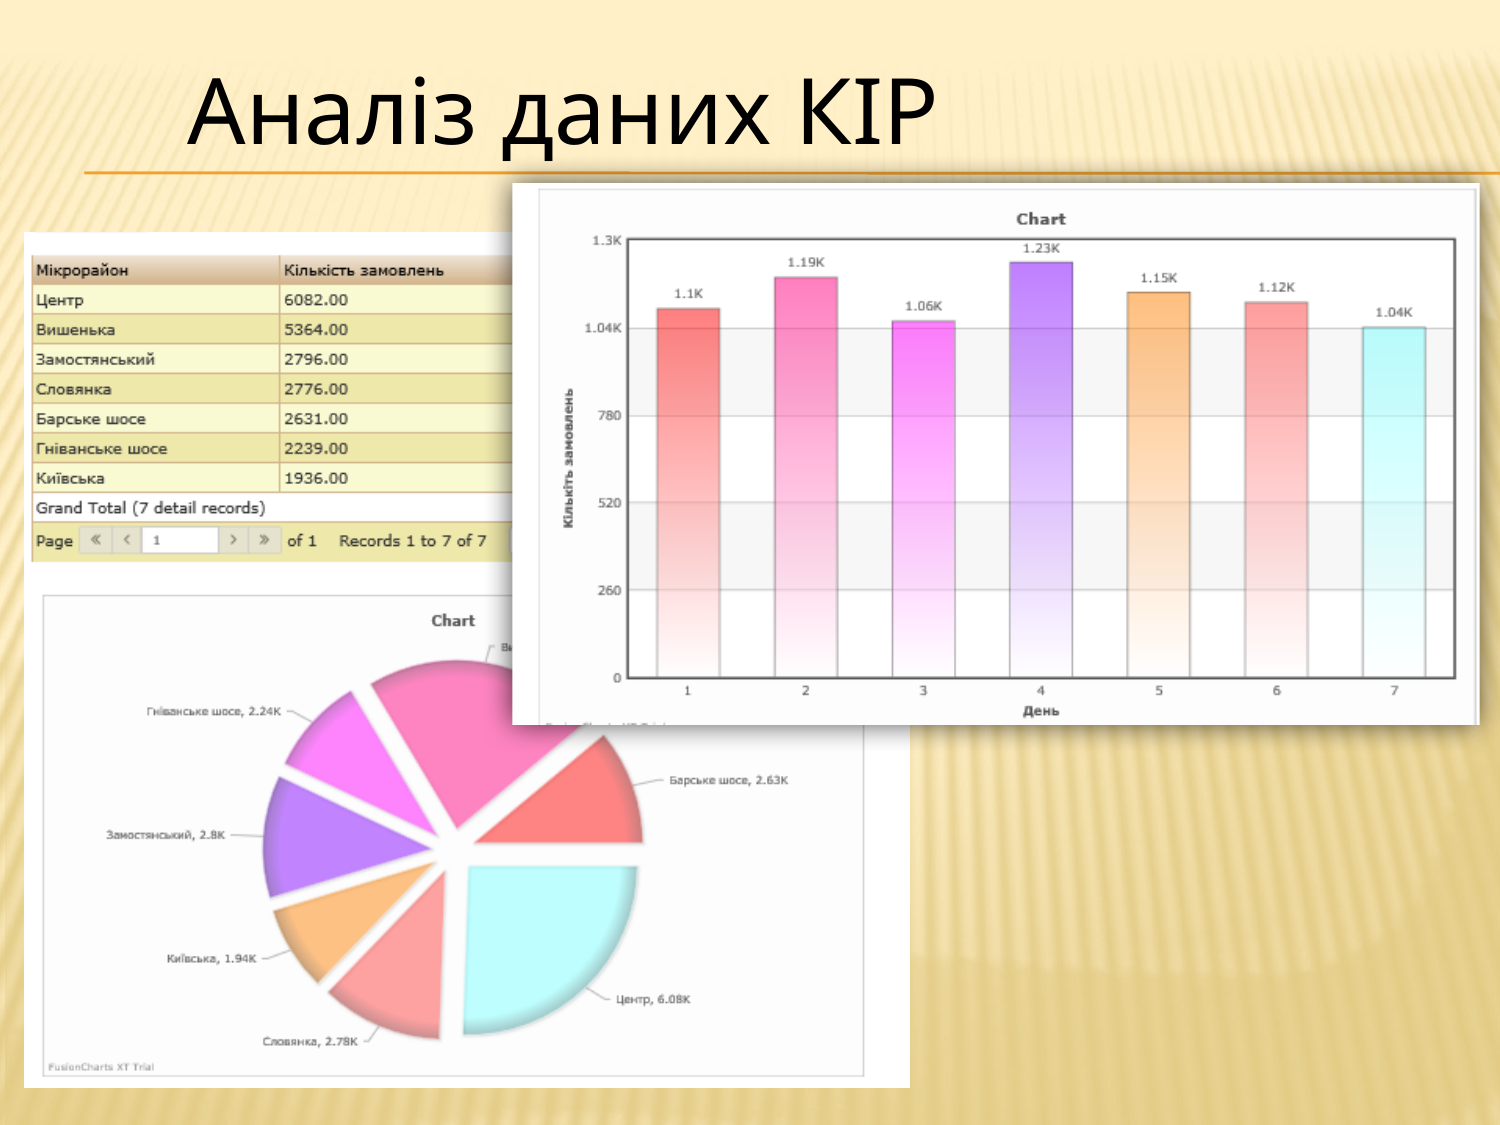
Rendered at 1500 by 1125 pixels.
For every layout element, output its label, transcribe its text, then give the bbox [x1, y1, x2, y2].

picture [24, 232, 910, 1088]
picture [512, 183, 1480, 726]
text_box Аналіз даних КІР [187, 50, 1200, 163]
